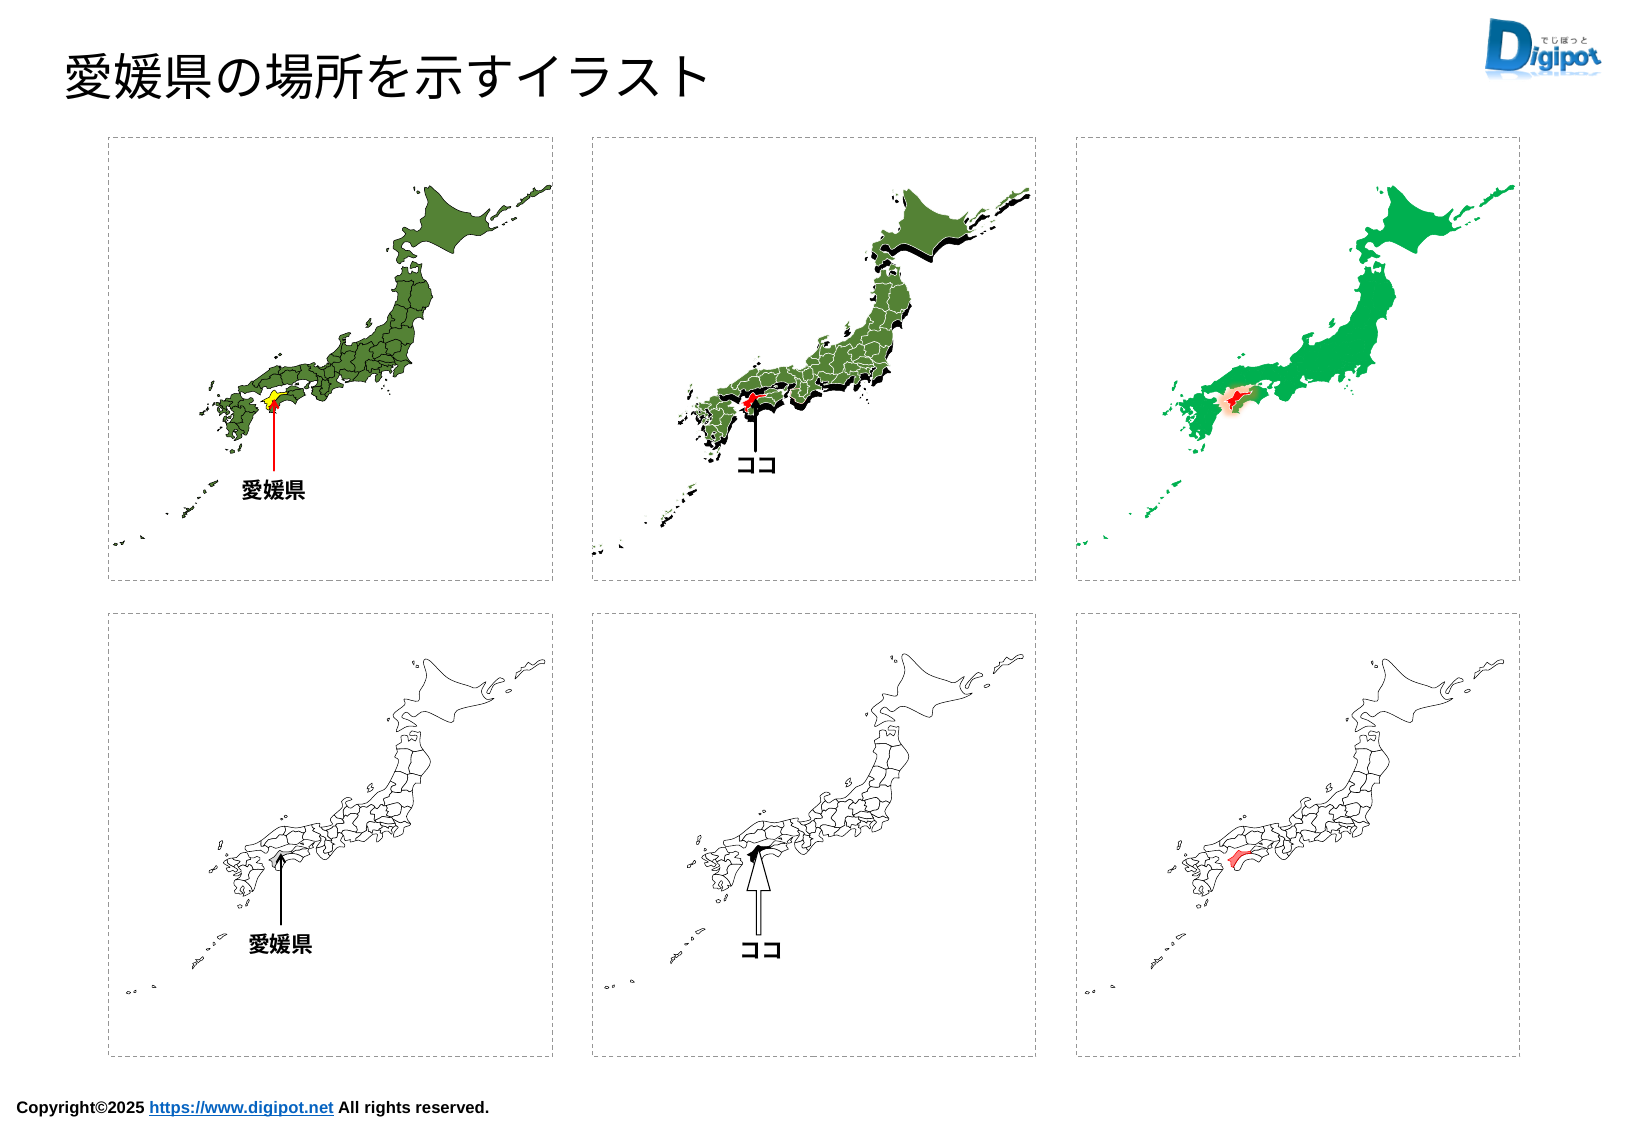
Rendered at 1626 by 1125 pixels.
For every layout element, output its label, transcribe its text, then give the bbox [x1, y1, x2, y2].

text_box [1085, 658, 1504, 994]
picture [1485, 18, 1602, 82]
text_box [126, 658, 545, 994]
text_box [591, 187, 1031, 555]
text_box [1076, 185, 1515, 546]
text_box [604, 653, 1024, 989]
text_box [113, 185, 552, 546]
text_box 愛媛県の場所を示すイラスト [49, 38, 728, 113]
